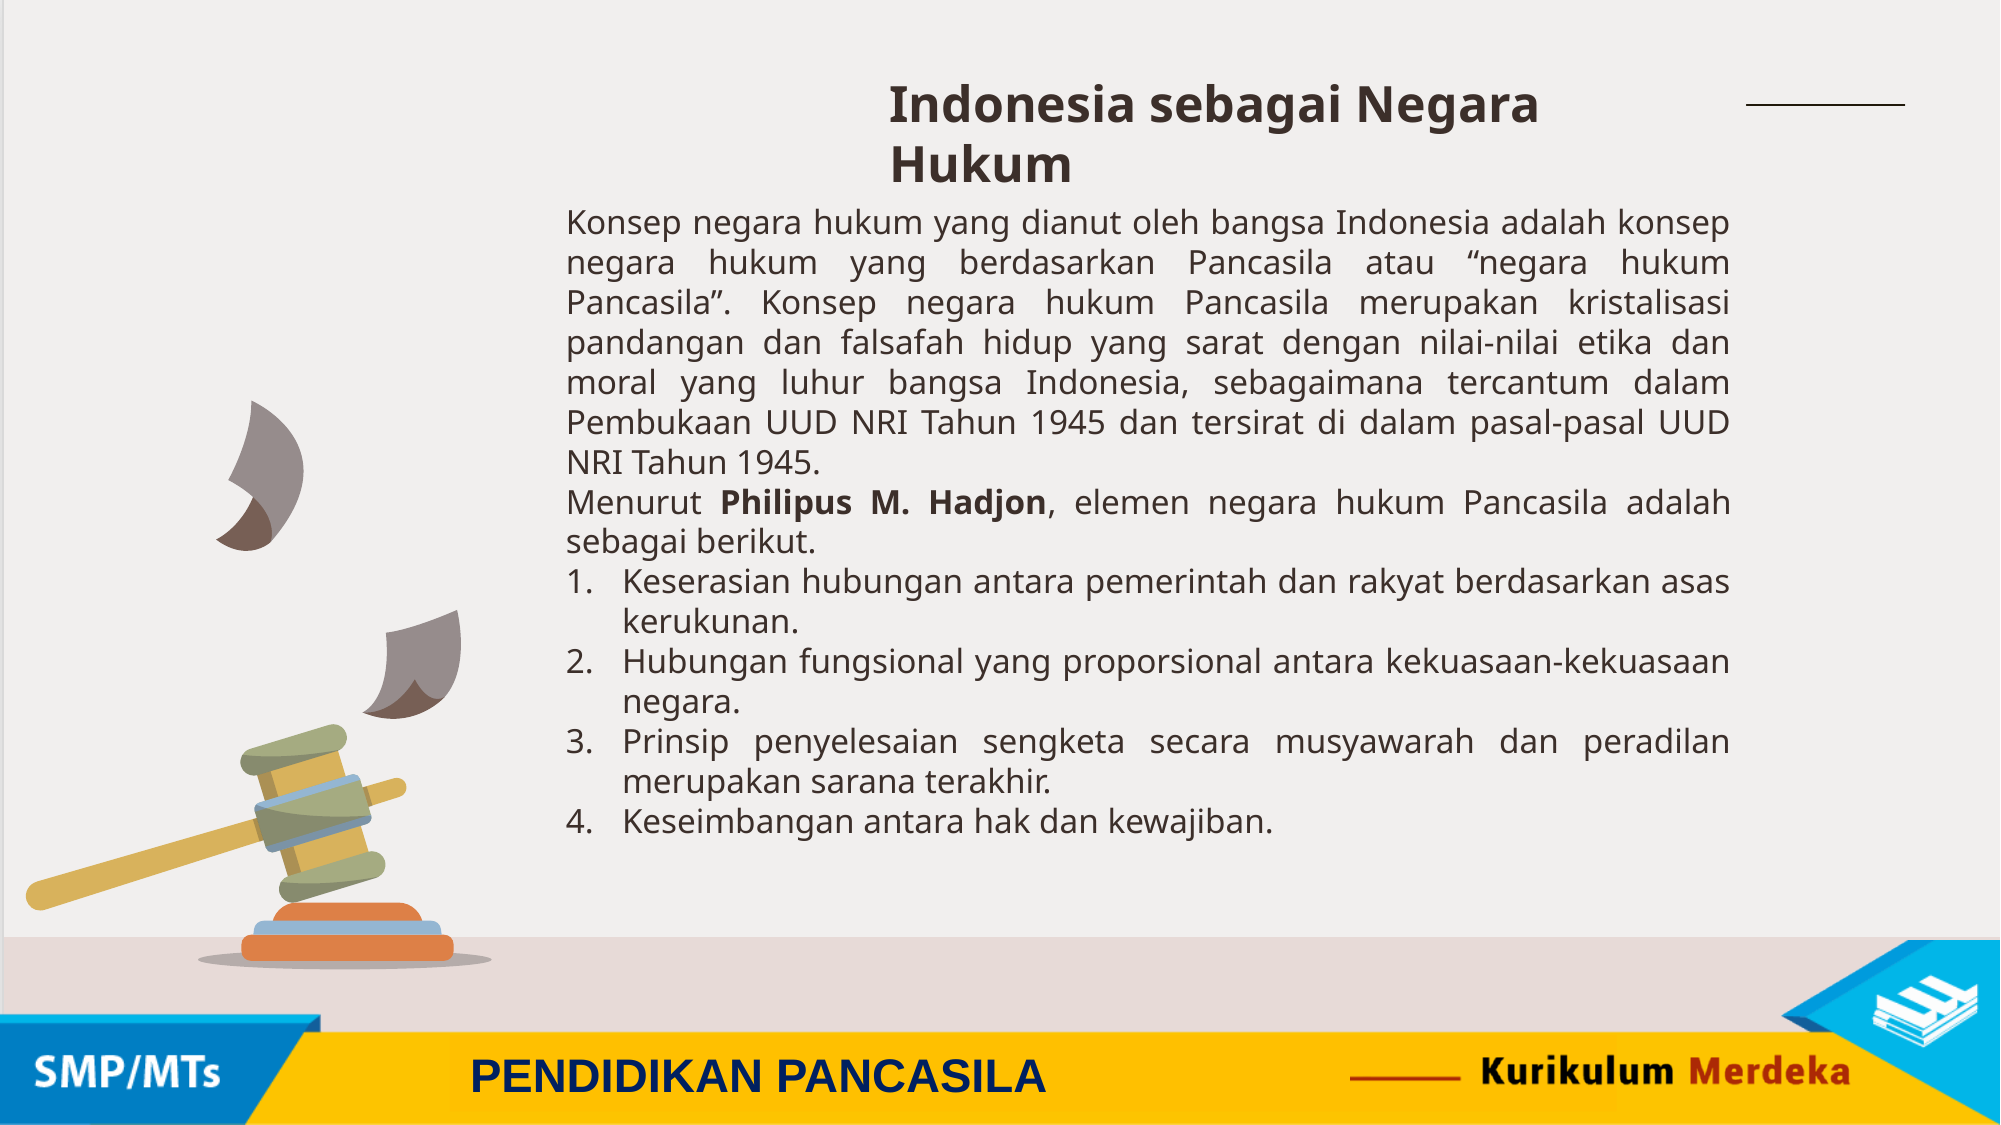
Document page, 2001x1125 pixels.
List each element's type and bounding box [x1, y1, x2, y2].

picture [0, 0, 2000, 940]
text_box [24, 400, 492, 970]
text_box [0, 940, 2000, 1125]
